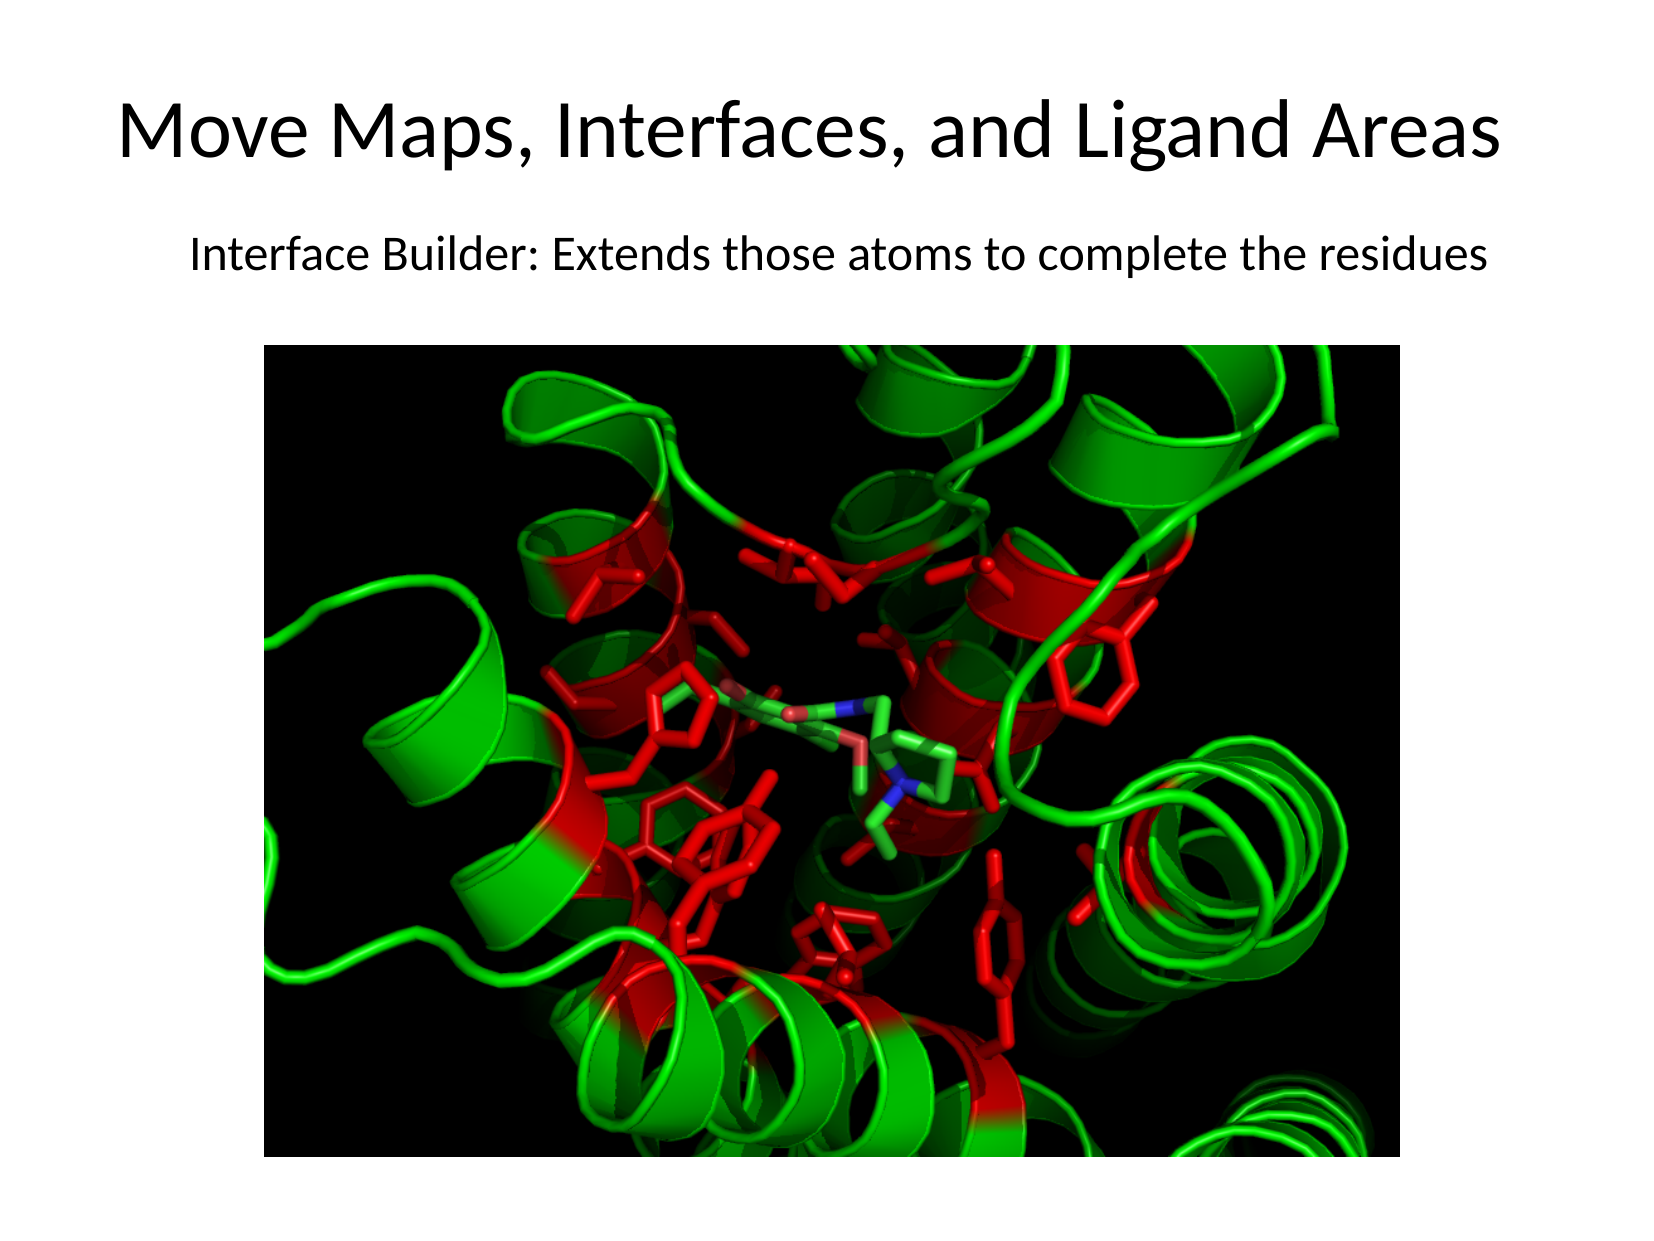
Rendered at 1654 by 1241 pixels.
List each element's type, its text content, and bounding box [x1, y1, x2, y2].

picture [264, 344, 1400, 1157]
list Interface Builder: Extends those atoms to complete the residues [101, 220, 1577, 1033]
title Move Maps, Interfaces, and Ligand Areas [101, 41, 1565, 220]
